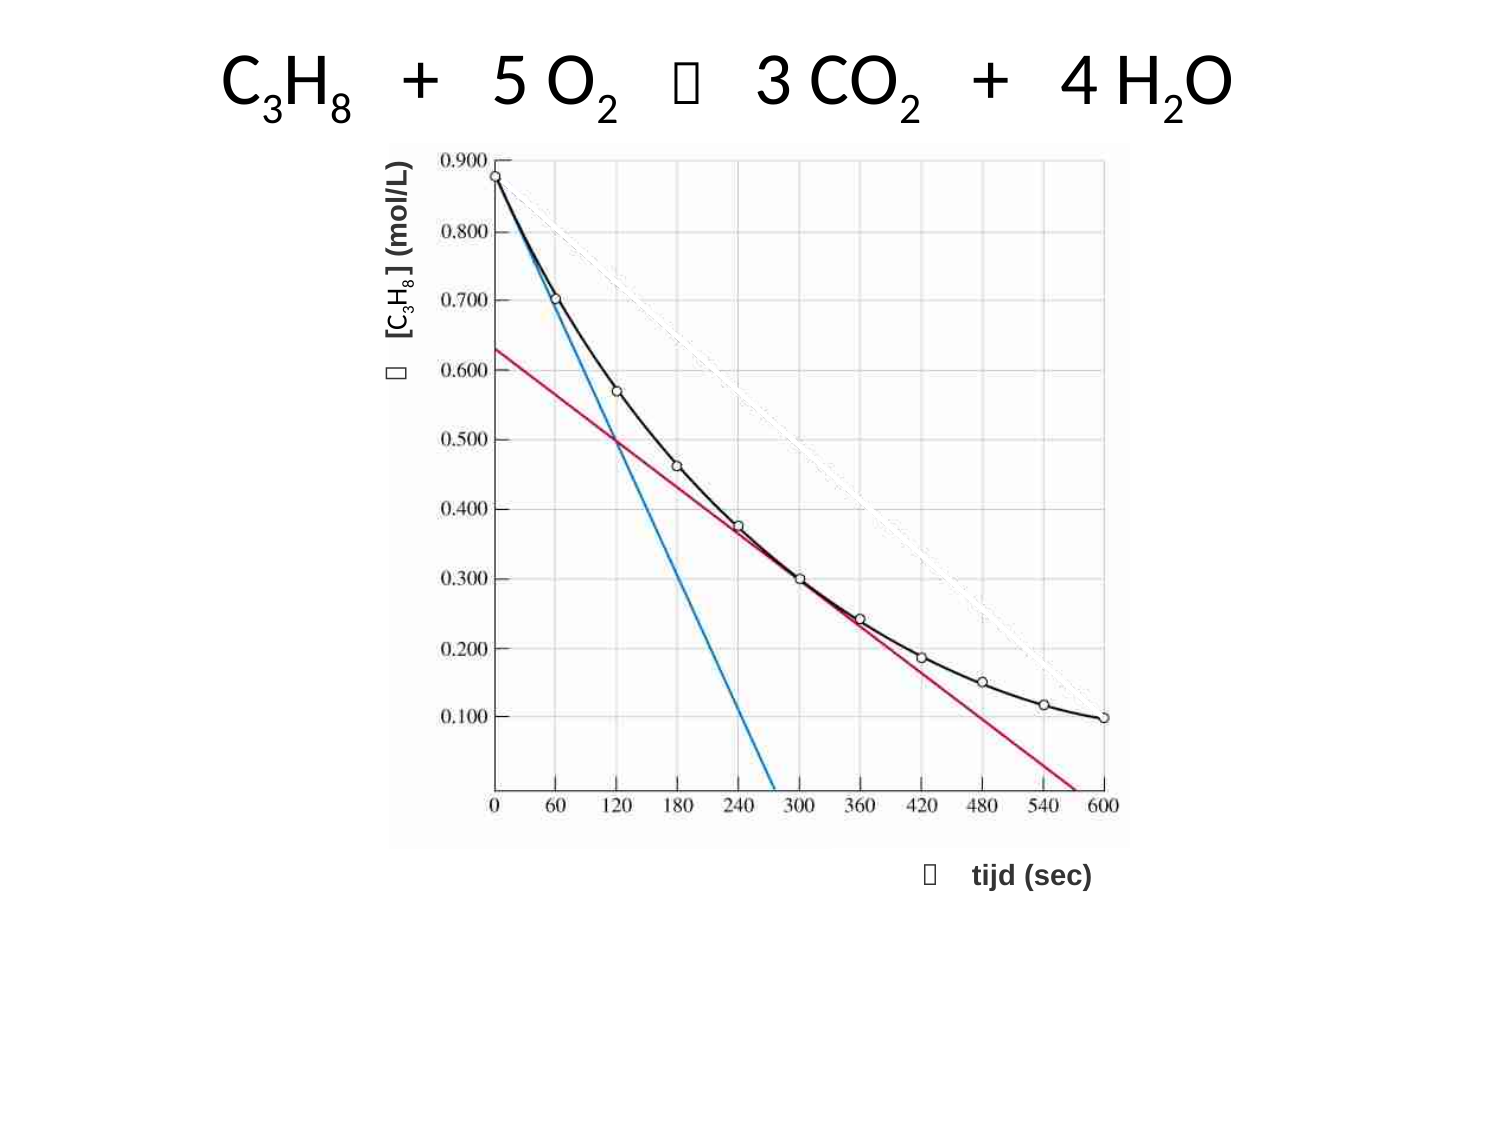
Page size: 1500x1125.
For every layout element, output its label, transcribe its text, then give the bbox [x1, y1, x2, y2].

text_box C3H8 + 5 O2  3 CO2 + 4 H2O [206, 22, 1412, 140]
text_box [369, 113, 1131, 909]
